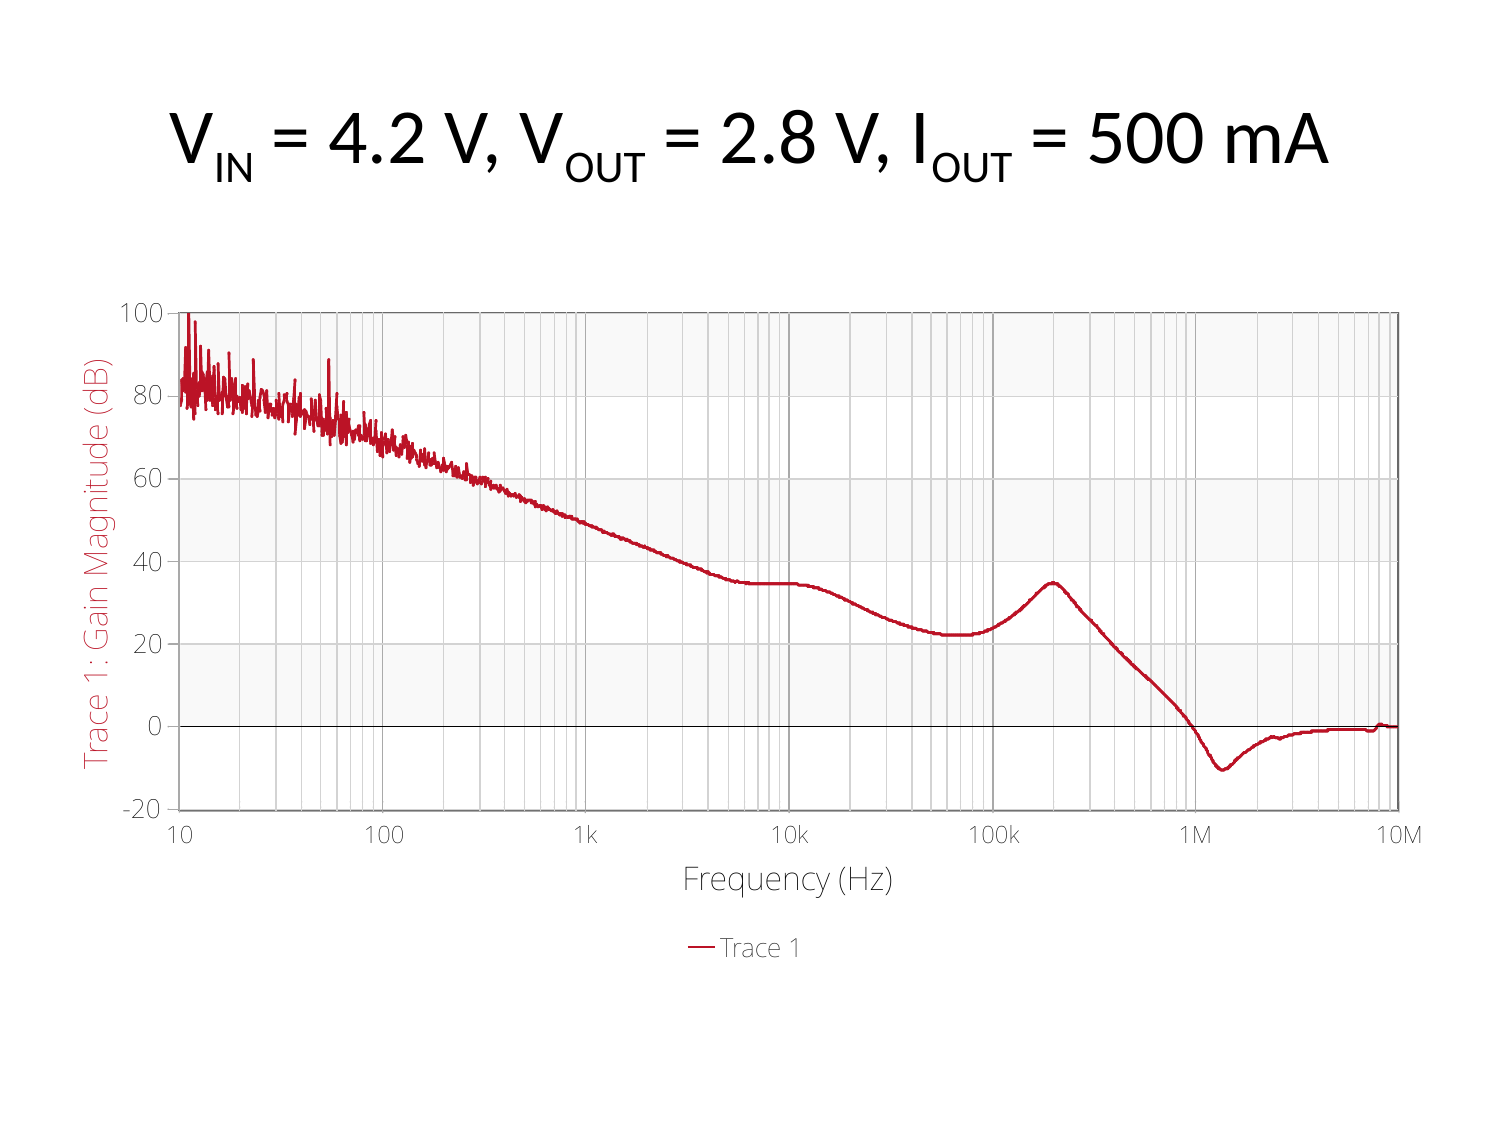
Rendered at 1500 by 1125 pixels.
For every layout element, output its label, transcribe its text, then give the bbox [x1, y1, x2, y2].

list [74, 296, 1426, 972]
title VIN = 4.2 V, VOUT = 2.8 V, IOUT = 500 mA [75, 45, 1425, 233]
